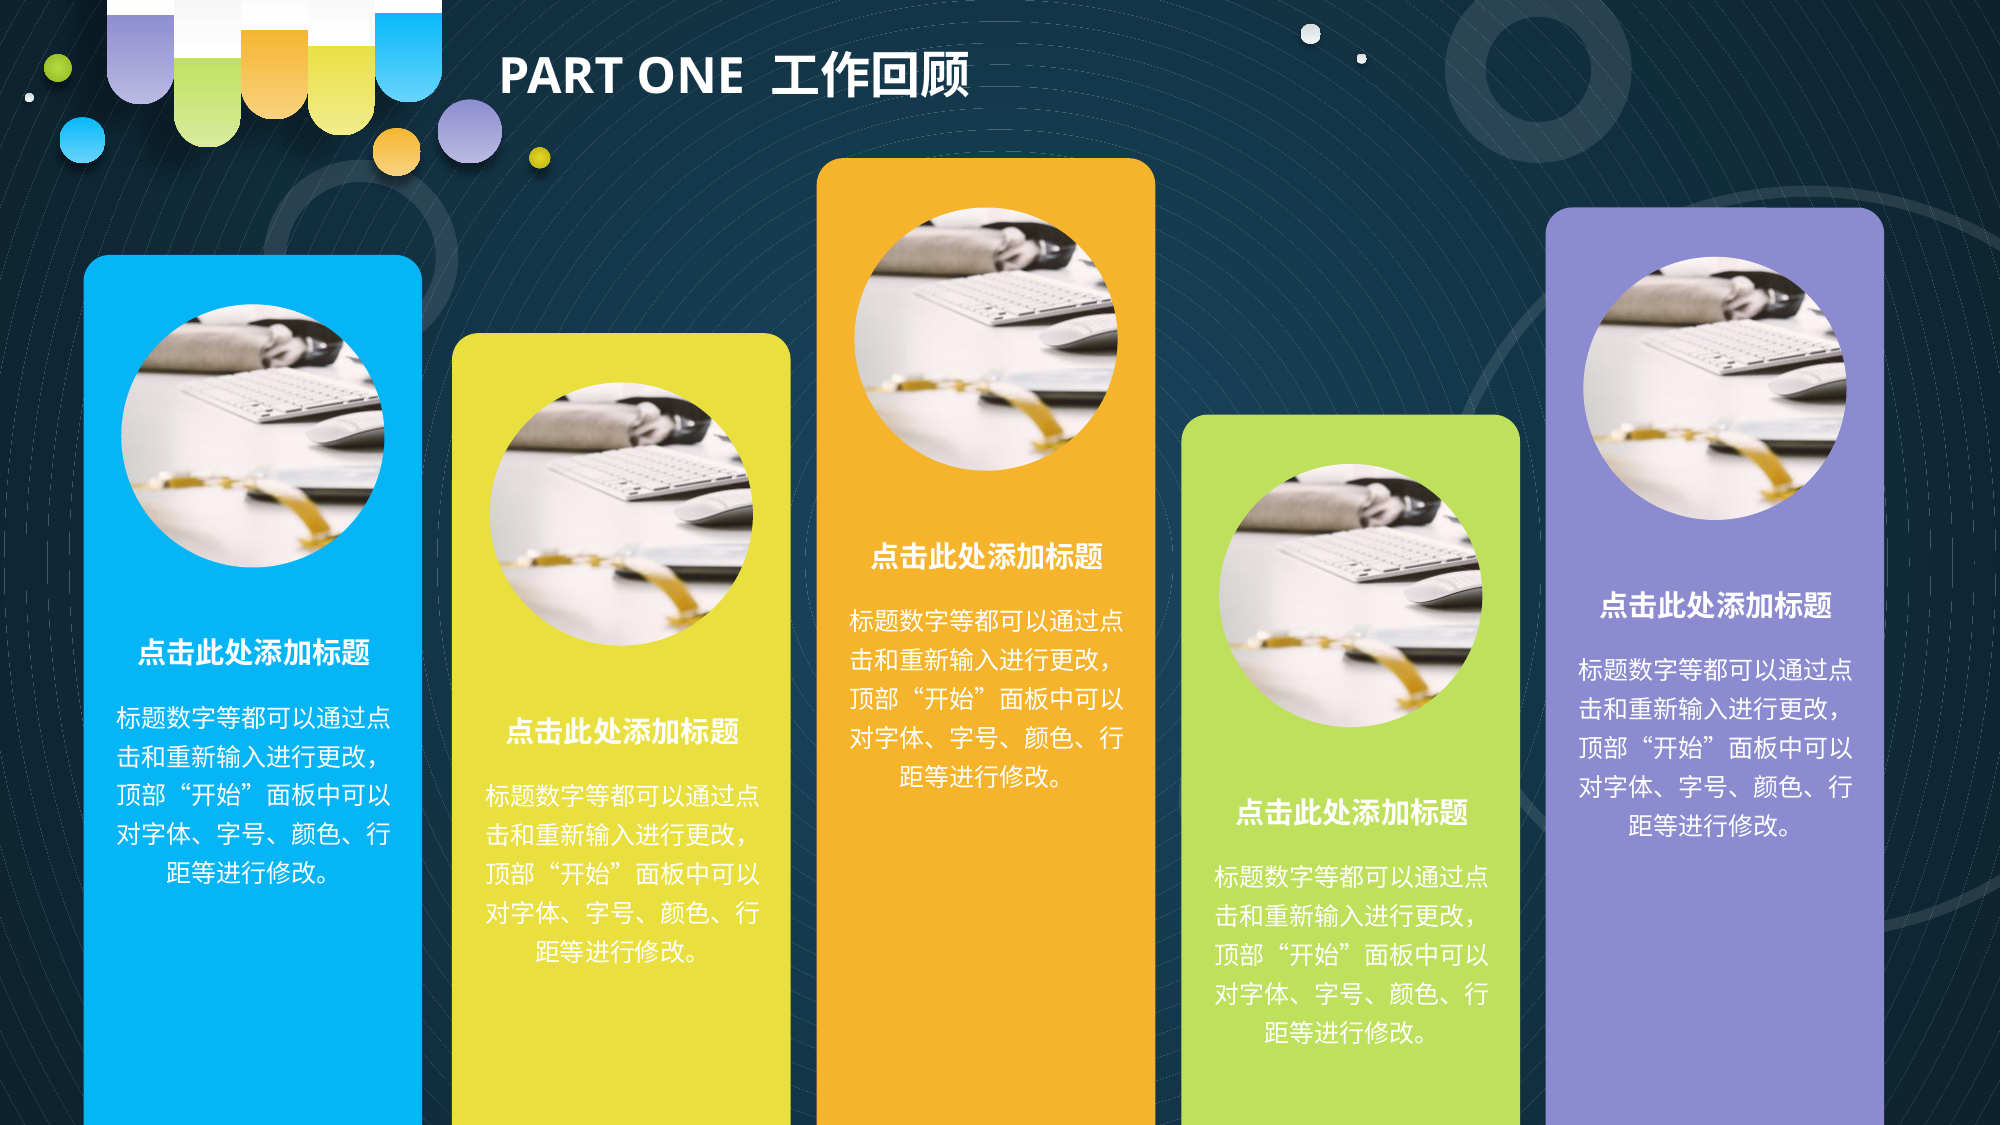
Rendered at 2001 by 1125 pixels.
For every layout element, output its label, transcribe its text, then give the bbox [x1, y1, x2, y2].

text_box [1181, 414, 1520, 1125]
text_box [451, 333, 791, 1125]
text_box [83, 254, 423, 1125]
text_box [1545, 207, 1885, 1125]
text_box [816, 158, 1156, 1125]
list PART ONE 工作回顾 [482, 33, 1358, 122]
